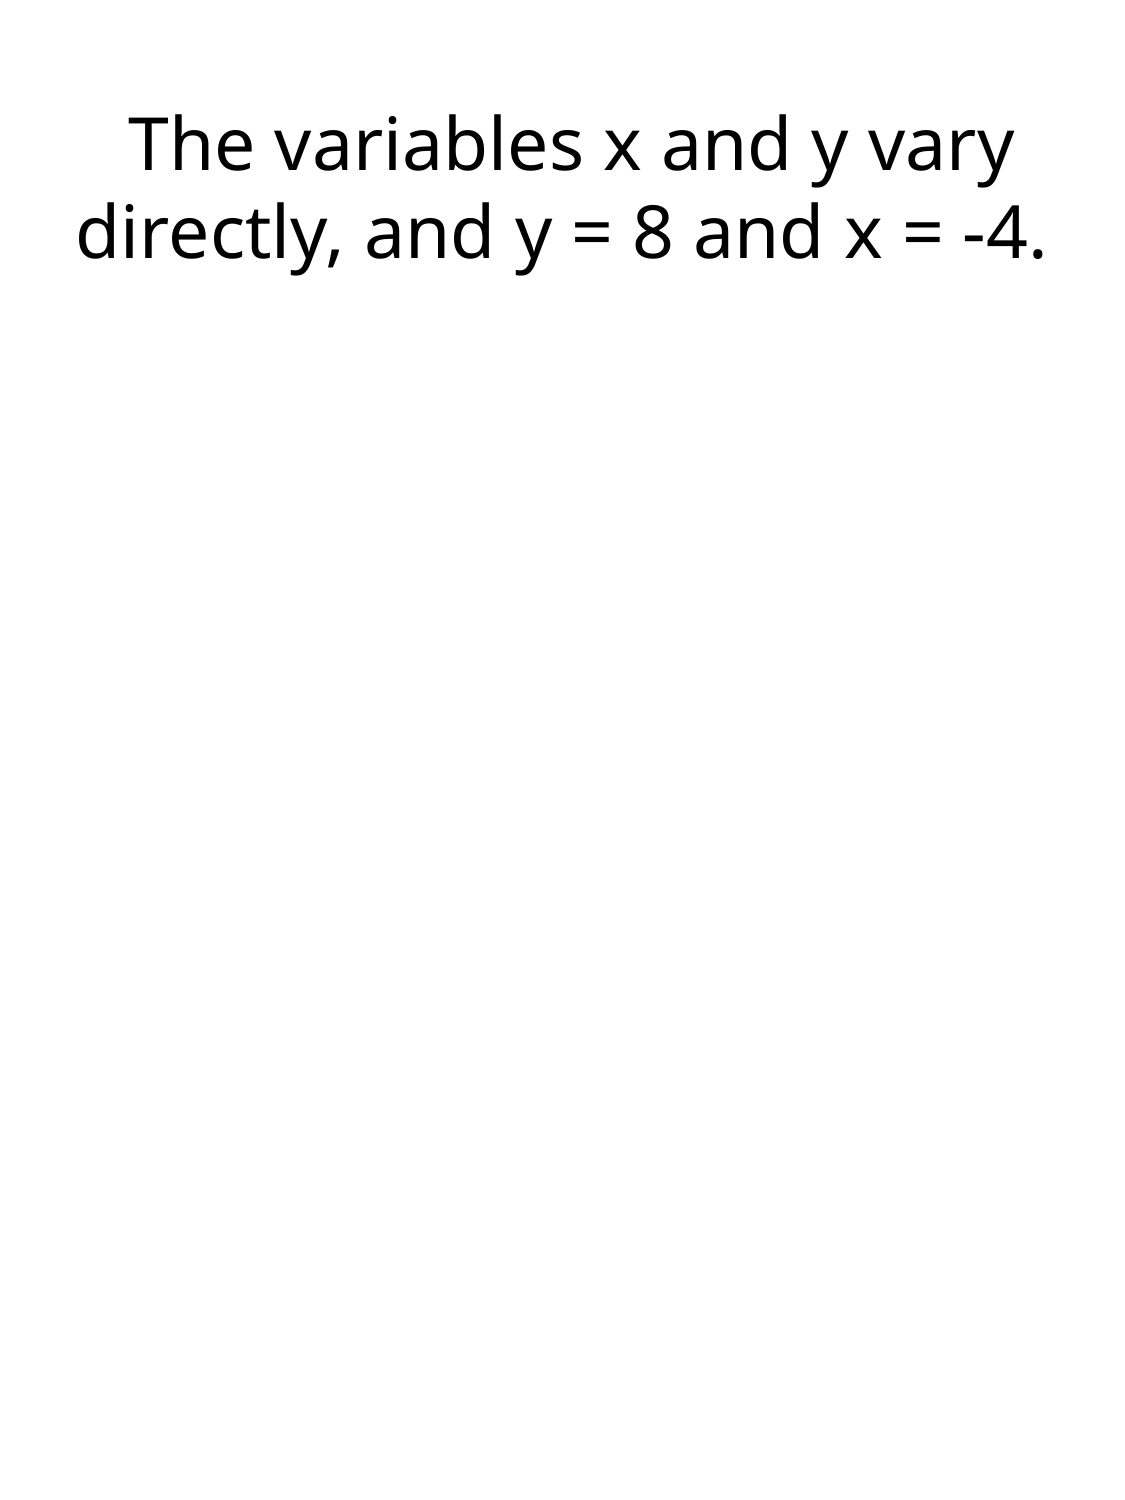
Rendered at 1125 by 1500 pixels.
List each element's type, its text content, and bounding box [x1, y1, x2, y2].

title The variables x and y vary directly, and y = 8 and x = -4. [56, 60, 1069, 310]
